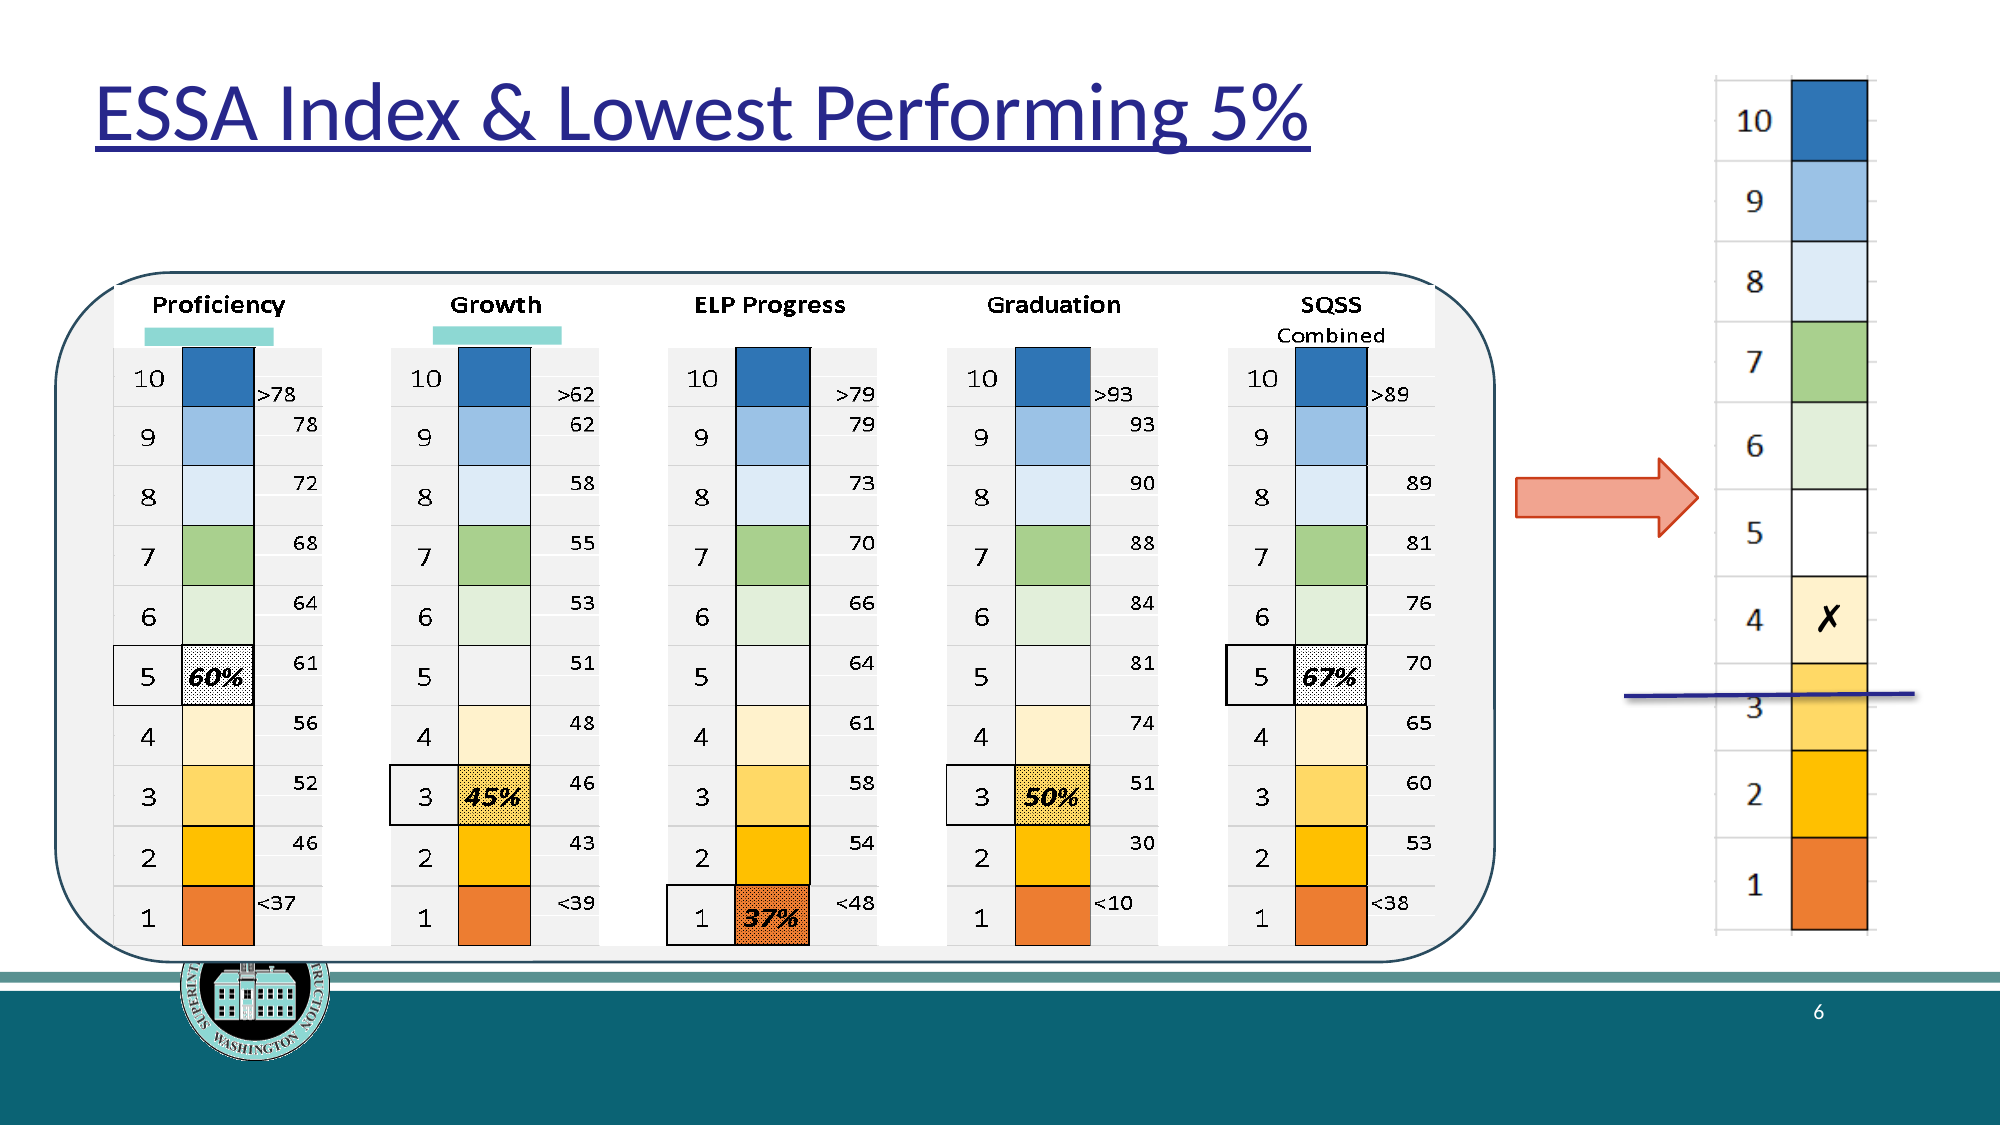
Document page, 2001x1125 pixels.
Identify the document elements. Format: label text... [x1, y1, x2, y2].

picture [113, 284, 1435, 946]
slide_number ‹#› [1624, 980, 1840, 1041]
text_box [128, 954, 1422, 963]
picture [1714, 74, 1878, 693]
picture [1714, 697, 1878, 936]
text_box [1623, 693, 1915, 697]
text_box [1437, 287, 1495, 947]
title ESSA Index & Lowest Performing 5% [79, 0, 1412, 166]
picture [180, 963, 330, 1061]
text_box [55, 290, 108, 944]
text_box [1516, 458, 1699, 537]
text_box [122, 272, 1428, 283]
